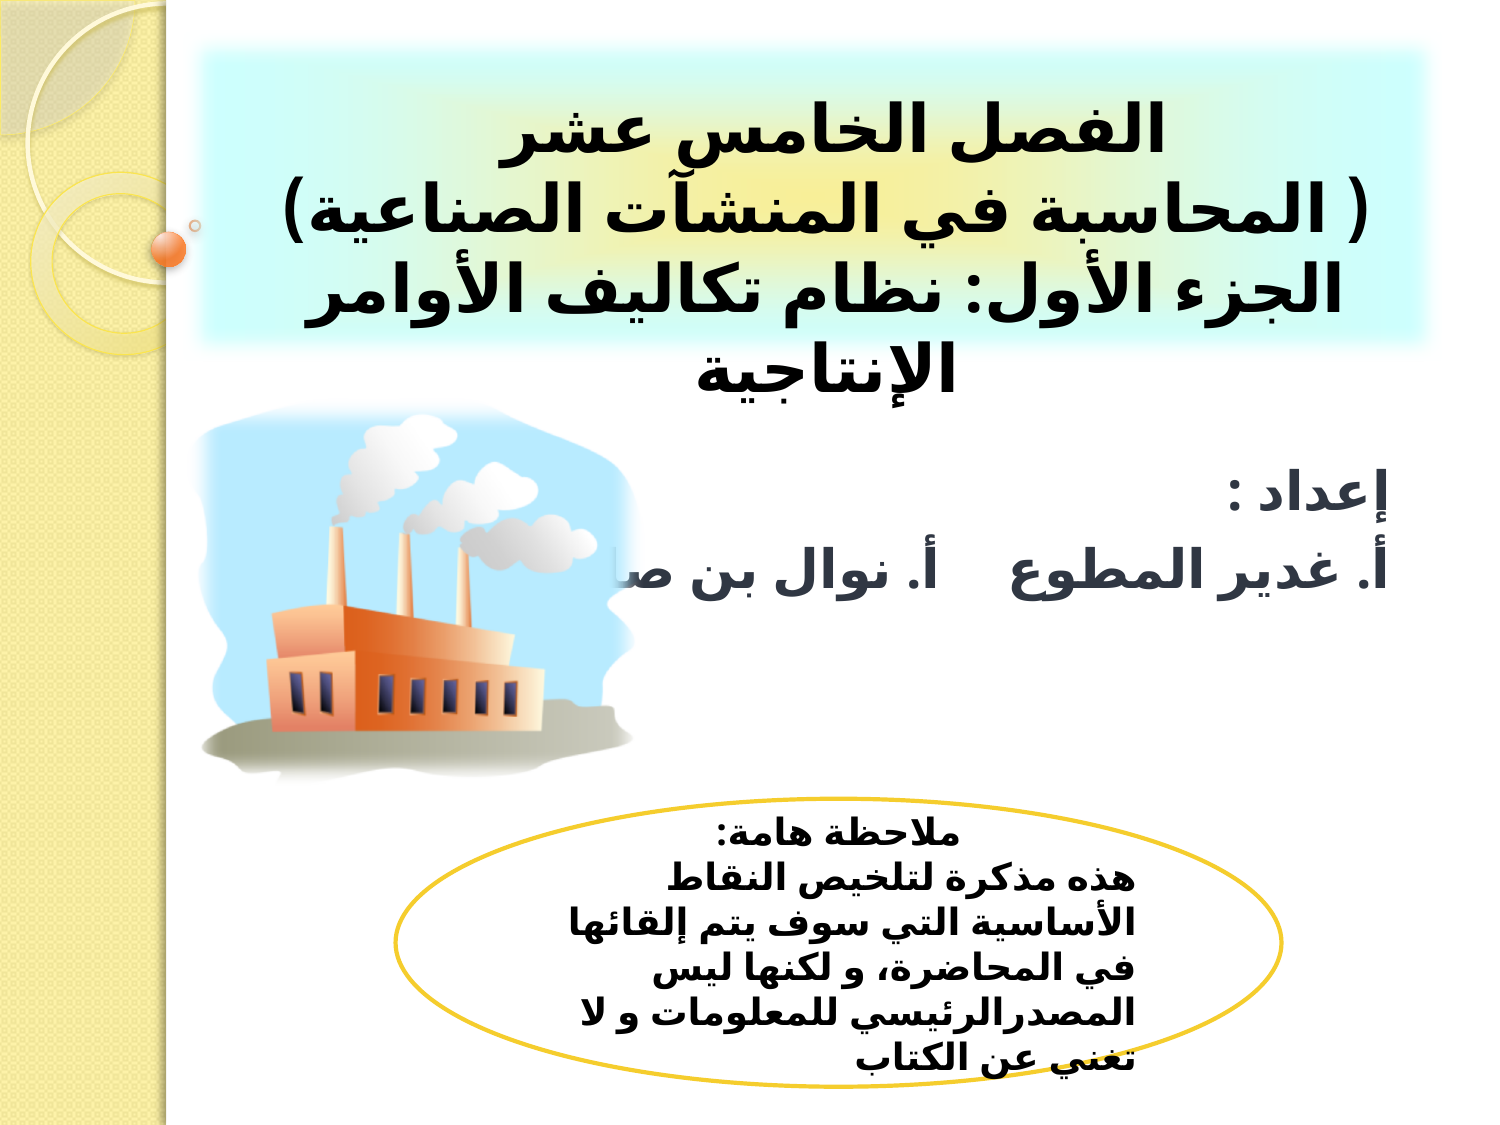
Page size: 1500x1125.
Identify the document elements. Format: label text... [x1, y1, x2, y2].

picture [187, 398, 645, 786]
picture [182, 30, 1442, 362]
subtitle إعداد : أ. غدير المطوع أ. نوال بن صالح [651, 456, 1410, 744]
text_box ملاحظة هامة: هذه مذكرة لتلخيص النقاط الأساسية التي سوف يتم إلقائها في المحاضرة، و لكنها ليس المصدرالرئيسي للمعلومات و لا تغني عن الكتاب [393, 796, 1284, 1089]
text_box الفصل الخامس عشر ( المحاسبة في المنشآت الصناعية) الجزء الأول: نظام تكاليف الأوامر الإنتاجية [230, 374, 1424, 413]
